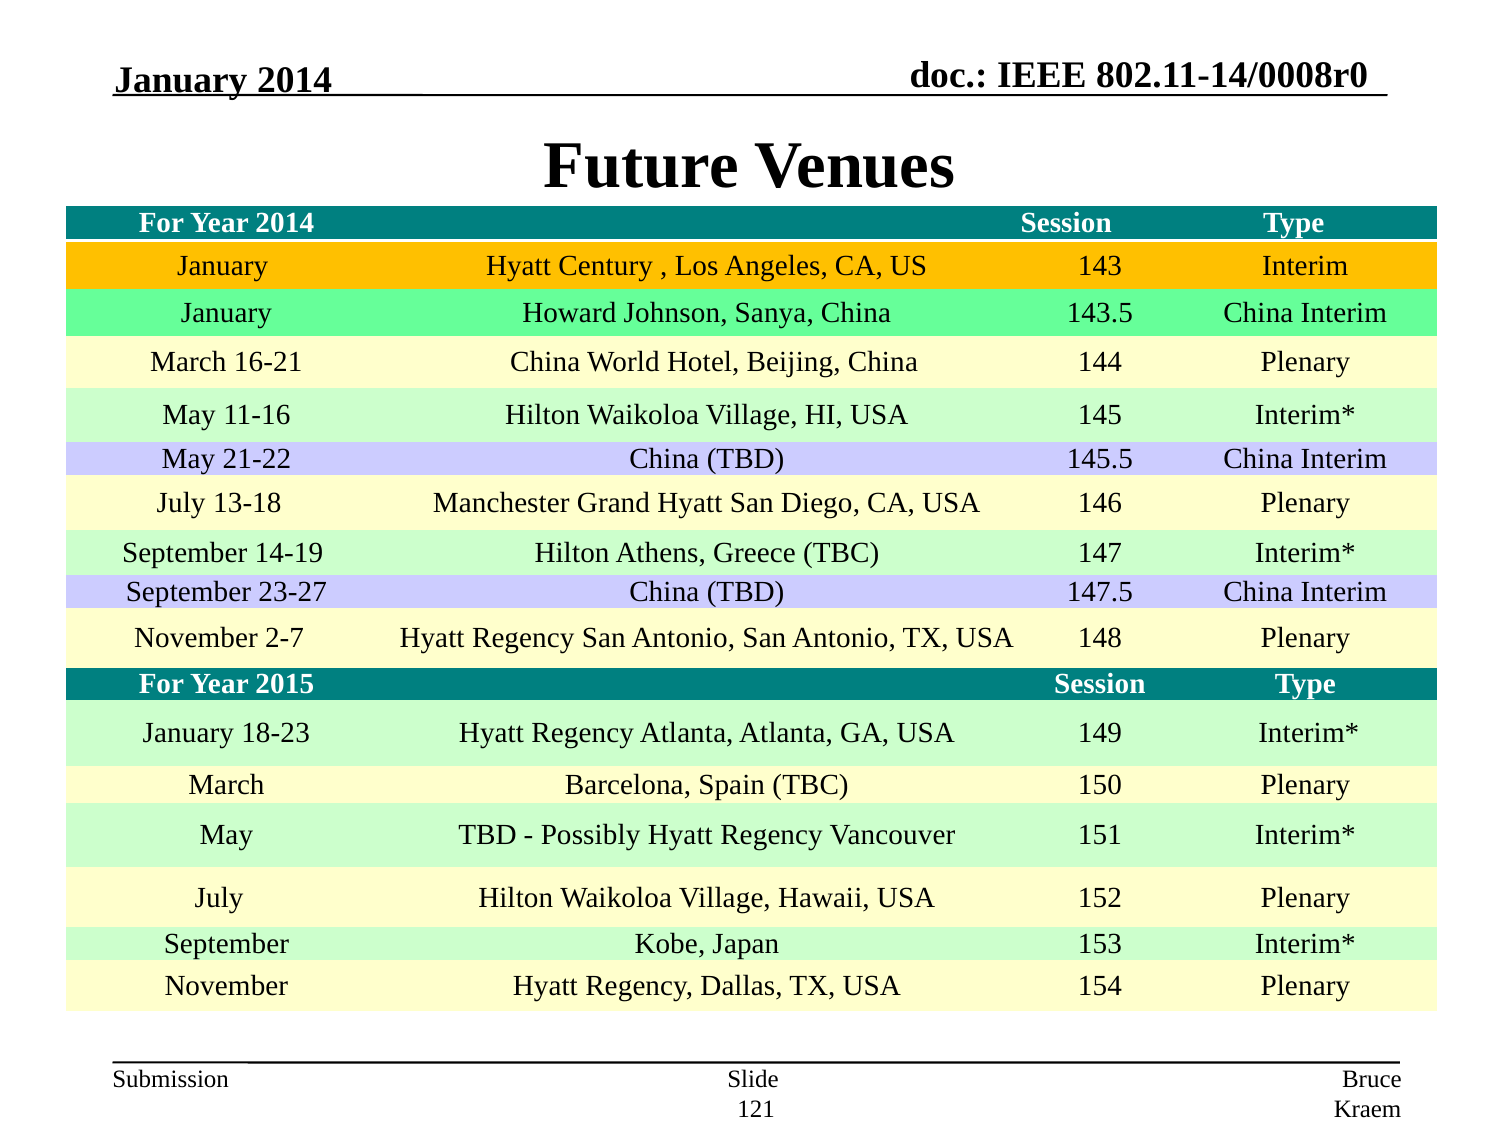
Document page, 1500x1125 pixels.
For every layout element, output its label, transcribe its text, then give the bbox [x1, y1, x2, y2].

table_header Interim [1173, 242, 1437, 289]
table_cell 145 [1026, 388, 1173, 442]
table_cell 152 [1026, 867, 1173, 927]
table_cell Kobe, Japan [387, 927, 1026, 960]
slide_number Slide 121 [712, 1062, 800, 1093]
table_header January [66, 242, 387, 289]
table_cell Session [1026, 668, 1173, 700]
table_cell [387, 668, 1026, 700]
table_cell September 14-19 [66, 530, 387, 575]
table_cell 147.5 [1026, 575, 1173, 608]
table_cell Plenary [1173, 475, 1437, 530]
table_cell Interim* [1173, 388, 1437, 442]
table_cell Hyatt Regency San Antonio, San Antonio, TX, USA [387, 608, 1026, 668]
table_cell 143.5 [1026, 289, 1173, 336]
table_cell Hyatt Regency Atlanta, Atlanta, GA, USA [387, 700, 1026, 766]
table_cell September [66, 927, 387, 960]
table_cell November 2-7 [66, 608, 387, 668]
table_cell 145.5 [1026, 442, 1173, 475]
table_cell May 21-22 [66, 442, 387, 475]
table_header Session [983, 206, 1150, 239]
table_cell Interim* [1173, 927, 1437, 960]
table_cell January [66, 289, 387, 336]
table_cell China World Hotel, Beijing, China [387, 336, 1026, 388]
table_cell March 16-21 [66, 336, 387, 388]
table_header Hyatt Century , Los Angeles, CA, US [387, 242, 1026, 289]
table_cell 154 [1026, 960, 1173, 1011]
table_cell Hilton Waikoloa Village, Hawaii, USA [387, 867, 1026, 927]
table_cell March [66, 766, 387, 803]
table_cell China Interim [1173, 442, 1437, 475]
table_cell 144 [1026, 336, 1173, 388]
table_header For Year 2014 [66, 206, 387, 239]
table_cell Howard Johnson, Sanya, China [387, 289, 1026, 336]
table_cell Hilton Athens, Greece (TBC) [387, 530, 1026, 575]
table_header Type [1150, 206, 1437, 239]
table_cell Plenary [1173, 608, 1437, 668]
table_cell November [66, 960, 387, 1011]
table_cell TBD - Possibly Hyatt Regency Vancouver [387, 803, 1026, 867]
table_header 143 [1026, 242, 1173, 289]
table_cell September 23-27 [66, 575, 387, 608]
table_cell China Interim [1173, 575, 1437, 608]
table_cell Hilton Waikoloa Village, HI, USA [387, 388, 1026, 442]
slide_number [114, 54, 335, 100]
table_cell Barcelona, Spain (TBC) [387, 766, 1026, 803]
table_cell Manchester Grand Hyatt San Diego, CA, USA [387, 475, 1026, 530]
table_cell May [66, 803, 387, 867]
table_cell Plenary [1173, 960, 1437, 1011]
table_cell China Interim [1173, 289, 1437, 336]
table_cell Plenary [1173, 766, 1437, 803]
table_header [387, 206, 983, 239]
table_cell 148 [1026, 608, 1173, 668]
table_cell Type [1173, 668, 1437, 700]
table_cell 147 [1026, 530, 1173, 575]
table_cell July [66, 867, 387, 927]
table_cell Plenary [1173, 867, 1437, 927]
table_cell 150 [1026, 766, 1173, 803]
table_cell January 18-23 [66, 700, 387, 766]
table_cell Plenary [1173, 336, 1437, 388]
table_cell 151 [1026, 803, 1173, 867]
table_cell May 11-16 [66, 388, 387, 442]
table_cell 149 [1026, 700, 1173, 766]
table_cell China (TBD) [387, 575, 1026, 608]
table_cell 153 [1026, 927, 1173, 960]
table_cell Interim* [1173, 530, 1437, 575]
table_cell For Year 2015 [66, 668, 387, 700]
table_cell Interim* [1173, 700, 1437, 766]
table_cell Hyatt Regency, Dallas, TX, USA [387, 960, 1026, 1011]
table_cell 146 [1026, 475, 1173, 530]
table_cell July 13-18 [66, 475, 387, 530]
table_cell Interim* [1173, 803, 1437, 867]
title Future Venues [112, 112, 1388, 206]
footer Bruce Kraemer, Marvell [1325, 1062, 1402, 1093]
table_cell China (TBD) [387, 442, 1026, 475]
